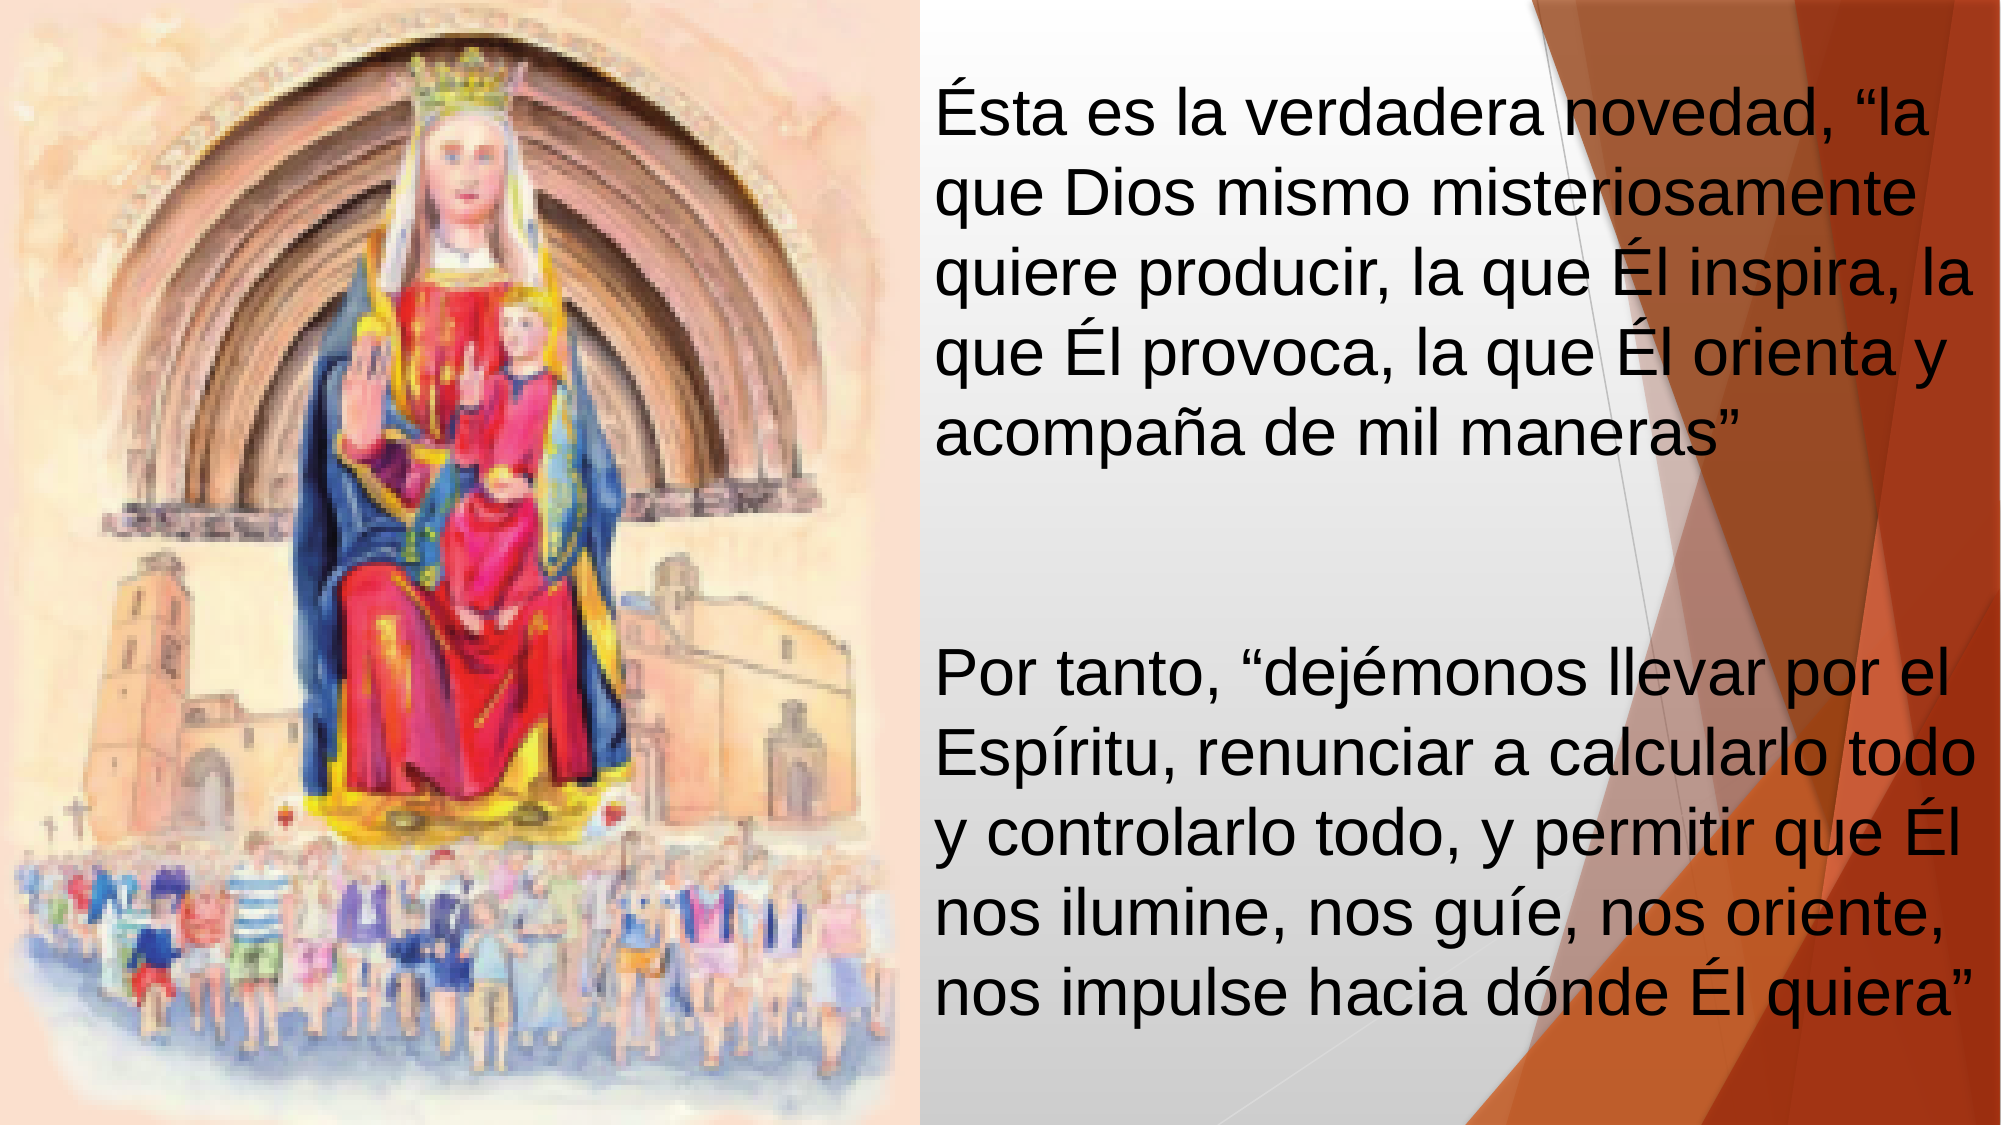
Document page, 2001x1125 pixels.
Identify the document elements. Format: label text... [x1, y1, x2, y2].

text_box Ésta es la verdadera novedad, “la que Dios mismo misteriosamente quiere producir, la que Él inspira, la que Él provoca, la que Él orienta y acompaña de mil maneras” Por tanto, “dejémonos llevar por el Espíritu, renunciar a calcularlo todo y controlarlo todo, y permitir que Él nos ilumine, nos guíe, nos oriente, nos impulse hacia dónde Él quiera” [924, 16, 2000, 1081]
picture [0, 0, 921, 1125]
